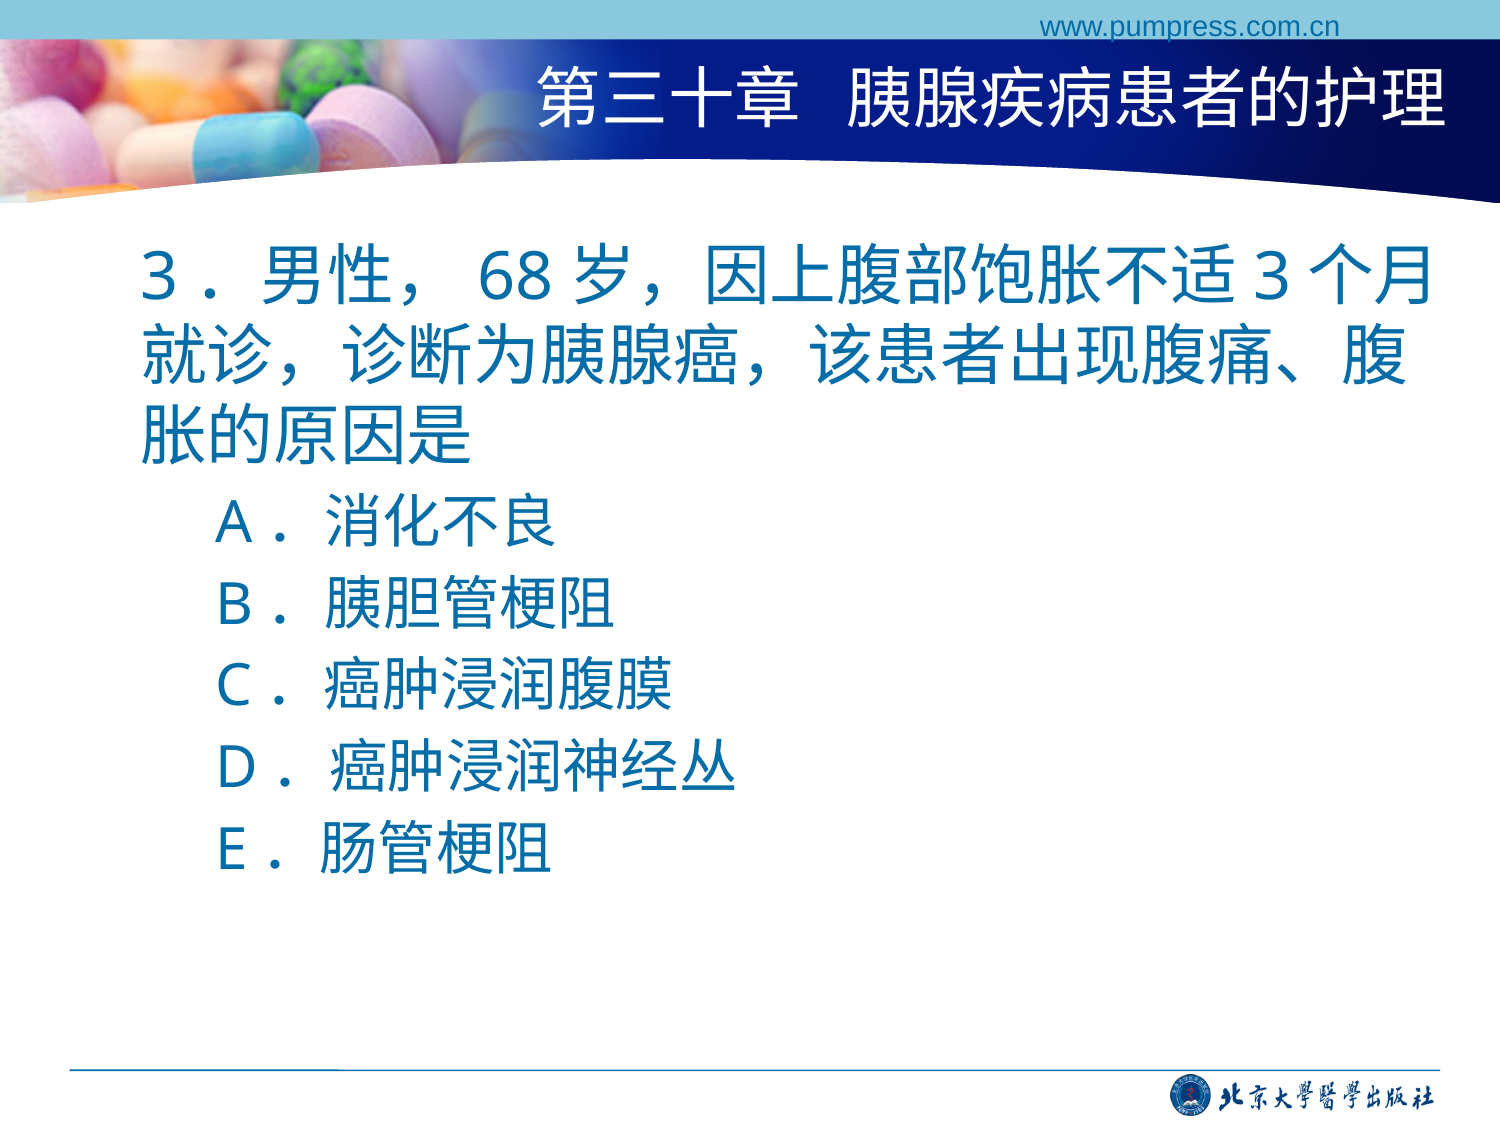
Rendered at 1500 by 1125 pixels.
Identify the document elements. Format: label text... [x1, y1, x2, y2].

title 第三十章 胰腺疾病患者的护理 [137, 49, 1463, 143]
list 3．男性，68岁，因上腹部饱胀不适3个月就诊，诊断为胰腺癌，该患者出现腹痛、腹胀的原因是 A．消化不良 B．胰胆管梗阻 C．癌肿浸润腹膜 D．癌肿浸润神经丛 E．肠管梗阻 [49, 224, 1463, 1026]
picture [0, 40, 1500, 203]
slide_number www.pumpress.com.cn [1025, 0, 1463, 38]
picture [1170, 1074, 1436, 1118]
